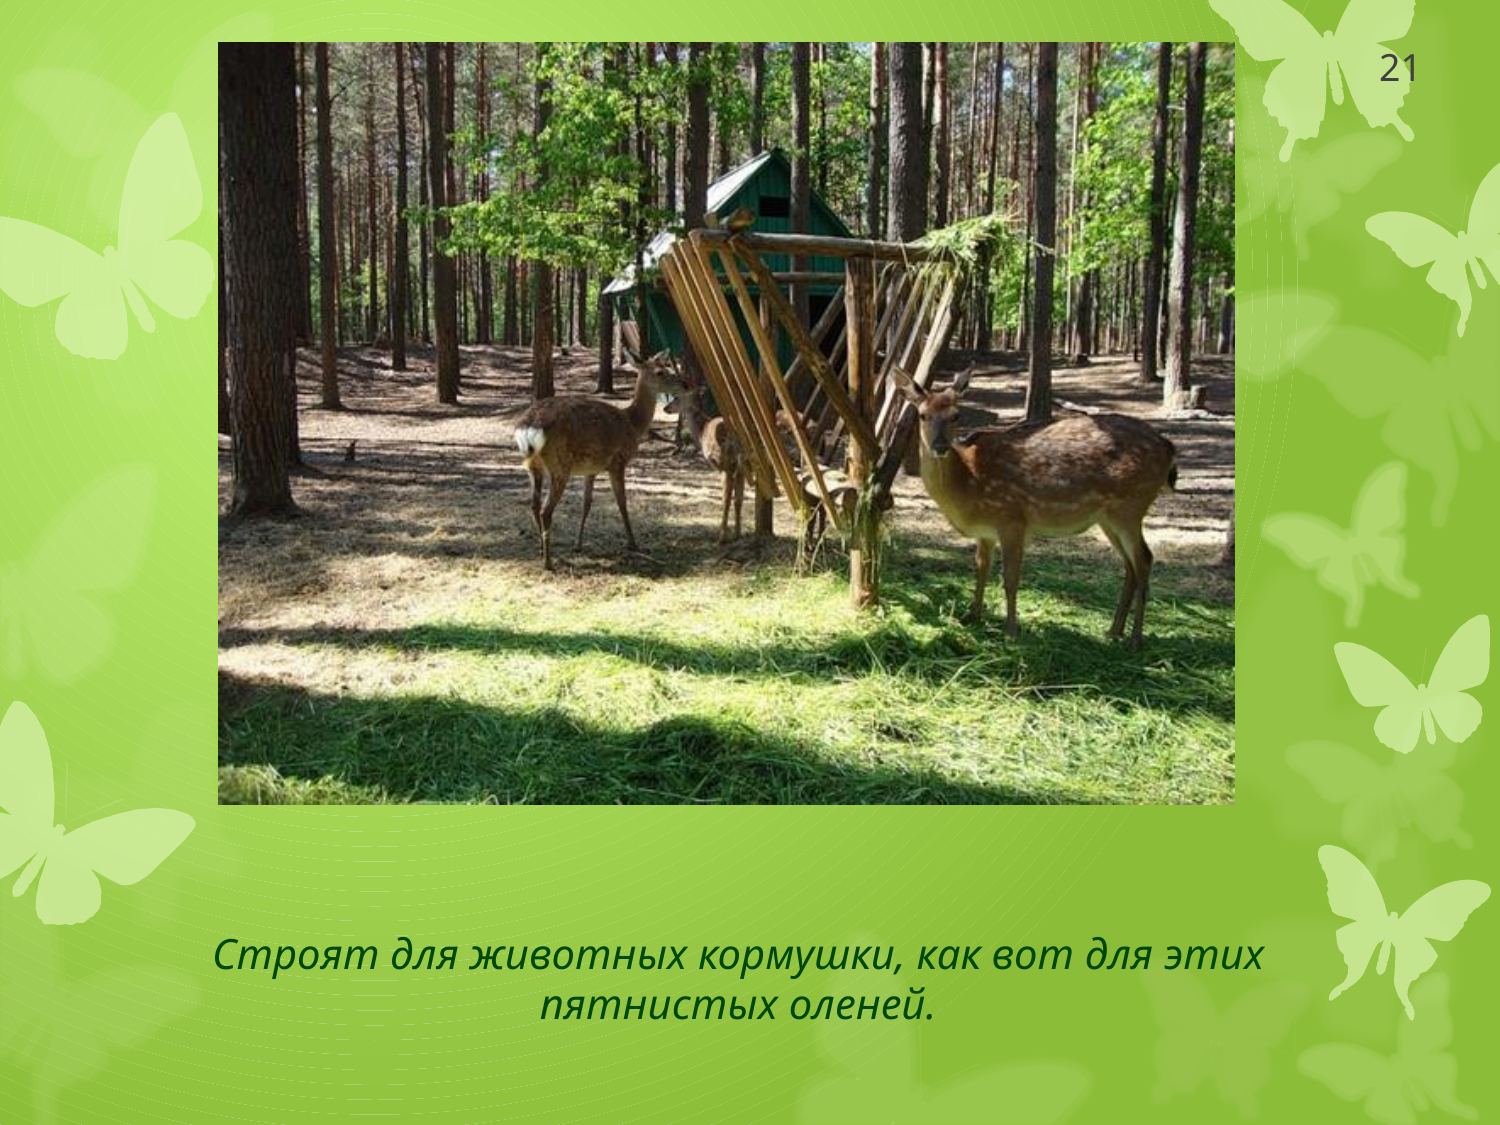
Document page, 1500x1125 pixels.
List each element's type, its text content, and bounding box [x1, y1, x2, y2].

list Строят для животных кормушки, как вот для этих пятнистых оленей. [147, 833, 1330, 1122]
picture [218, 42, 1235, 805]
slide_number 21 [1364, 42, 1464, 103]
